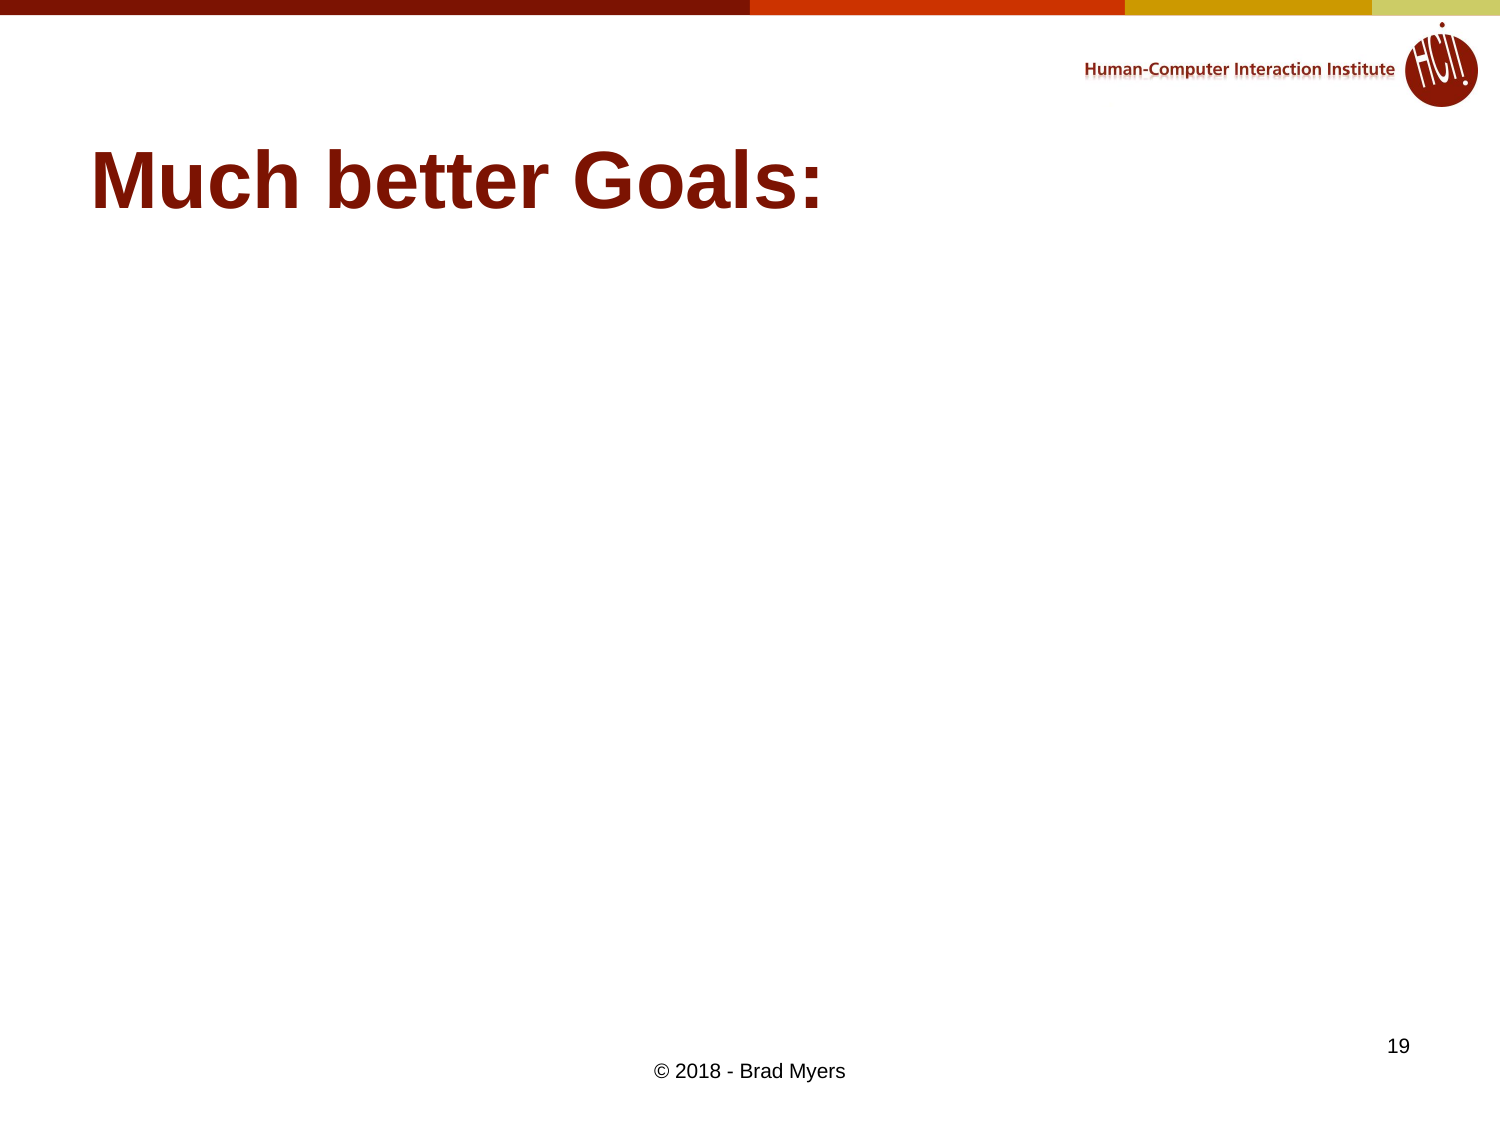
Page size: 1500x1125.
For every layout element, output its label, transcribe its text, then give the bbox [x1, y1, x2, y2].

slide_number 19 [1074, 1024, 1426, 1101]
title Much better Goals: [74, 19, 1313, 233]
footer © 2018 - Brad Myers [512, 1049, 988, 1125]
picture [1313, 22, 1478, 107]
